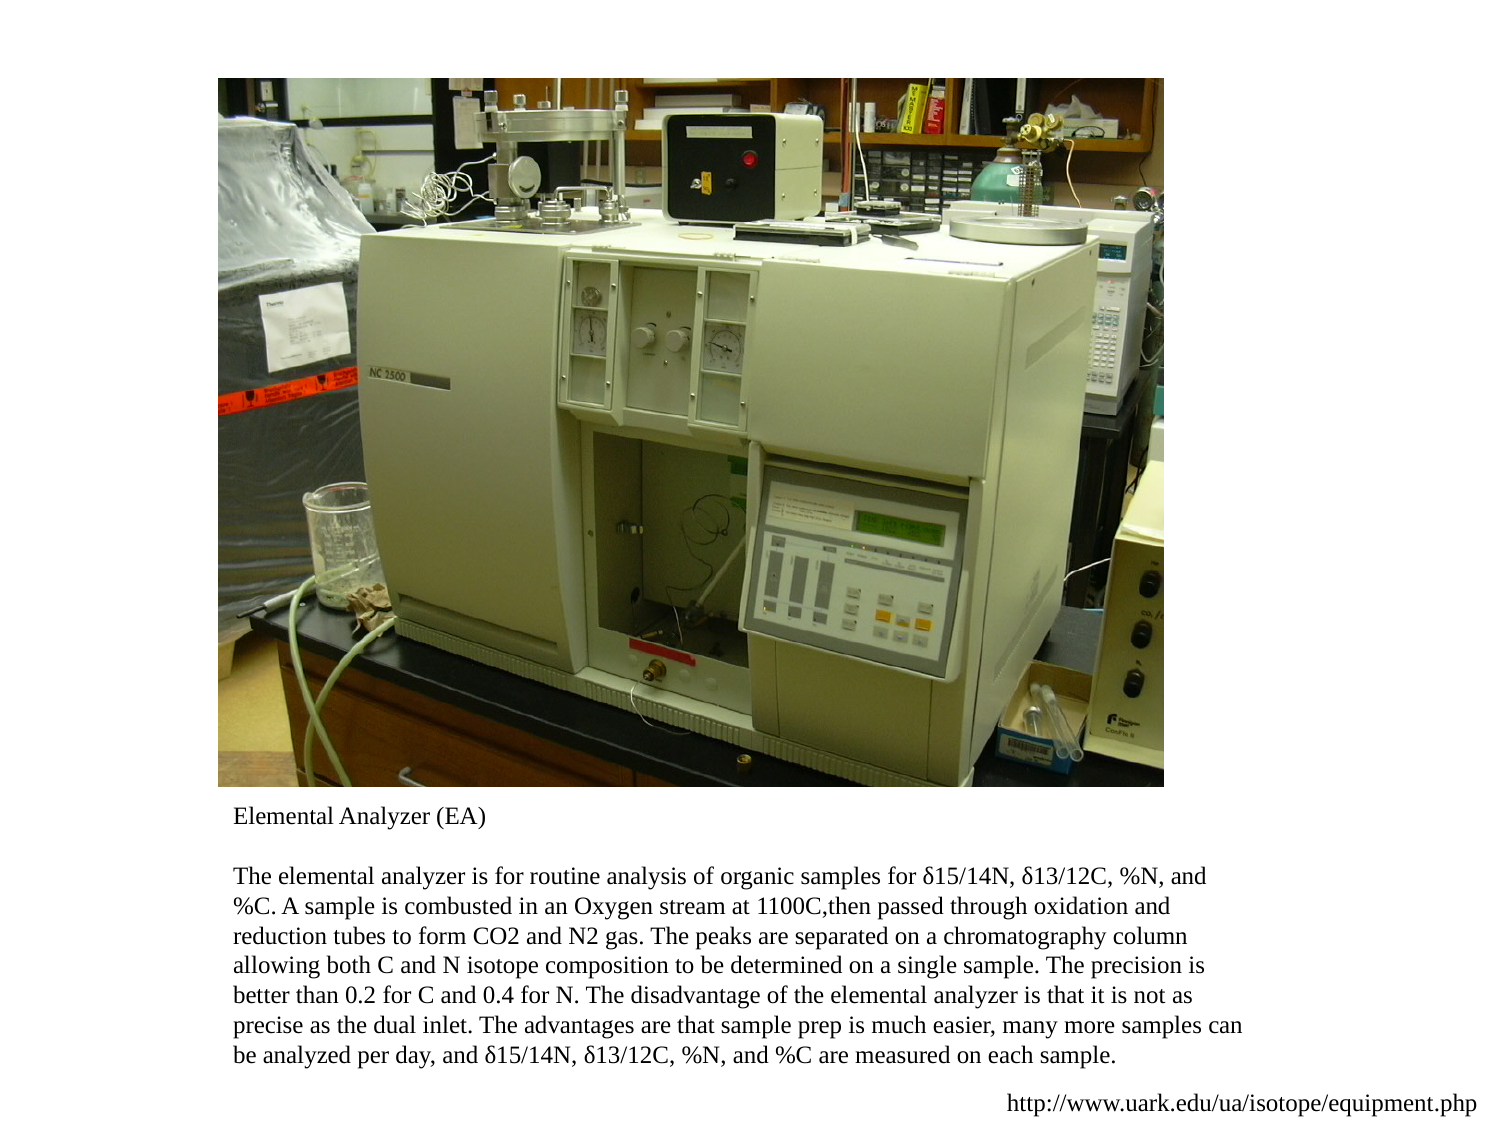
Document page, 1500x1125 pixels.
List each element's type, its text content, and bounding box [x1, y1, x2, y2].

picture [218, 78, 1164, 787]
text_box http://www.uark.edu/ua/isotope/equipment.php [992, 1079, 1493, 1125]
text_box Elemental Analyzer (EA) The elemental analyzer is for routine analysis of organic samples for δ15/14N, δ13/12C, %N, and %C. A sample is combusted in an Oxygen stream at 1100C,then passed through oxidation and reduction tubes to form CO2 and N2 gas. The peaks are separated on a chromatography column allowing both C and N isotope composition to be determined on a single sample. The precision is better than 0.2 for C and 0.4 for N. The disadvantage of the elemental analyzer is that it is not as precise as the dual inlet. The advantages are that sample prep is much easier, many more samples can be analyzed per day, and δ15/14N, δ13/12C, %N, and %C are measured on each sample. [218, 791, 1267, 1077]
